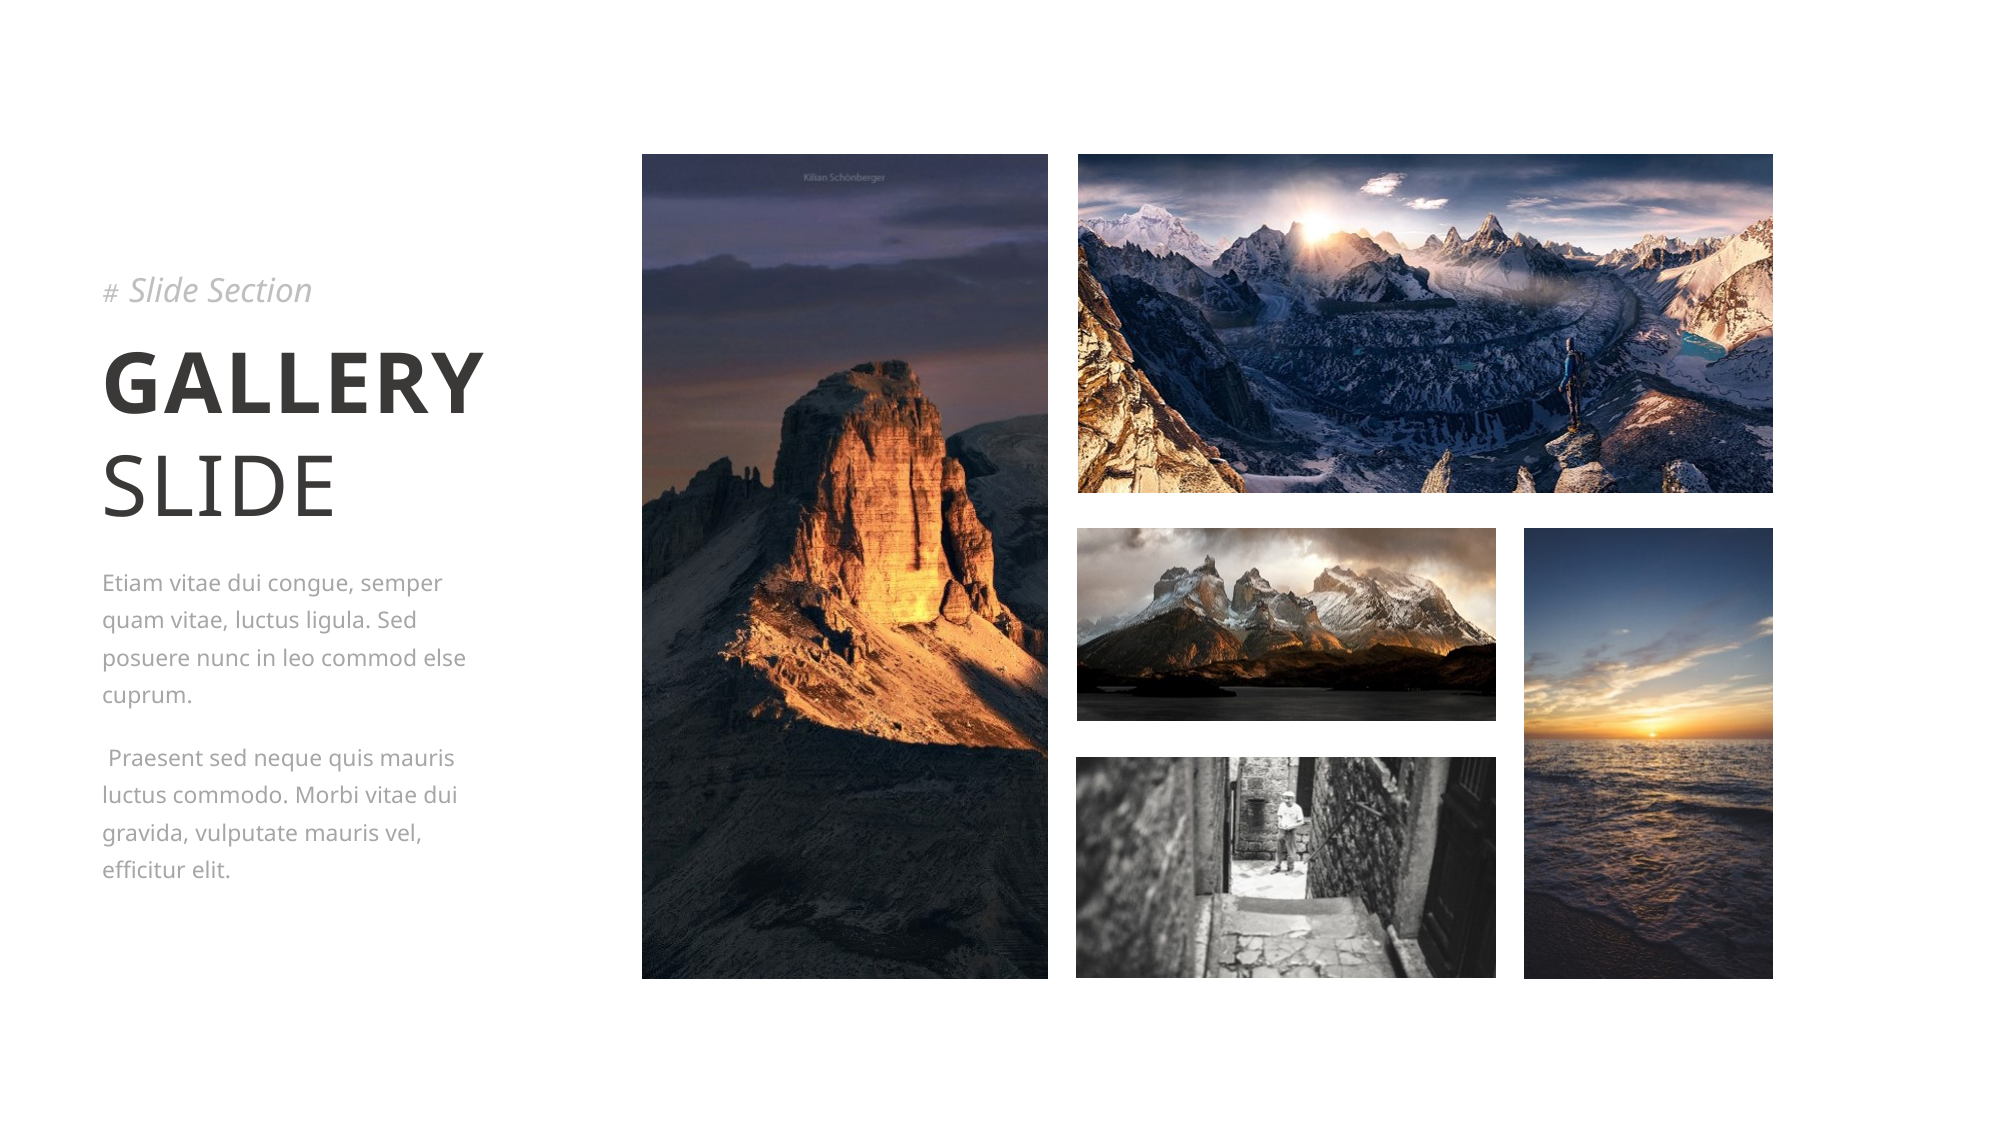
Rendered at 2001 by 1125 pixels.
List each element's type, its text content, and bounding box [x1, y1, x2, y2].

picture [1078, 154, 1773, 493]
picture [1076, 757, 1496, 978]
text_box Etiam vitae dui congue, semper quam vitae, luctus ligula. Sed posuere nunc in leo commod else cuprum. Praesent sed neque quis mauris luctus commodo. Morbi vitae dui gravida, vulputate mauris vel, efficitur elit. [87, 552, 518, 926]
text_box # Slide Section [87, 269, 642, 331]
picture [1077, 528, 1496, 721]
text_box GALLERY SLIDE [87, 331, 642, 545]
picture [642, 154, 1048, 979]
picture [1524, 528, 1773, 979]
